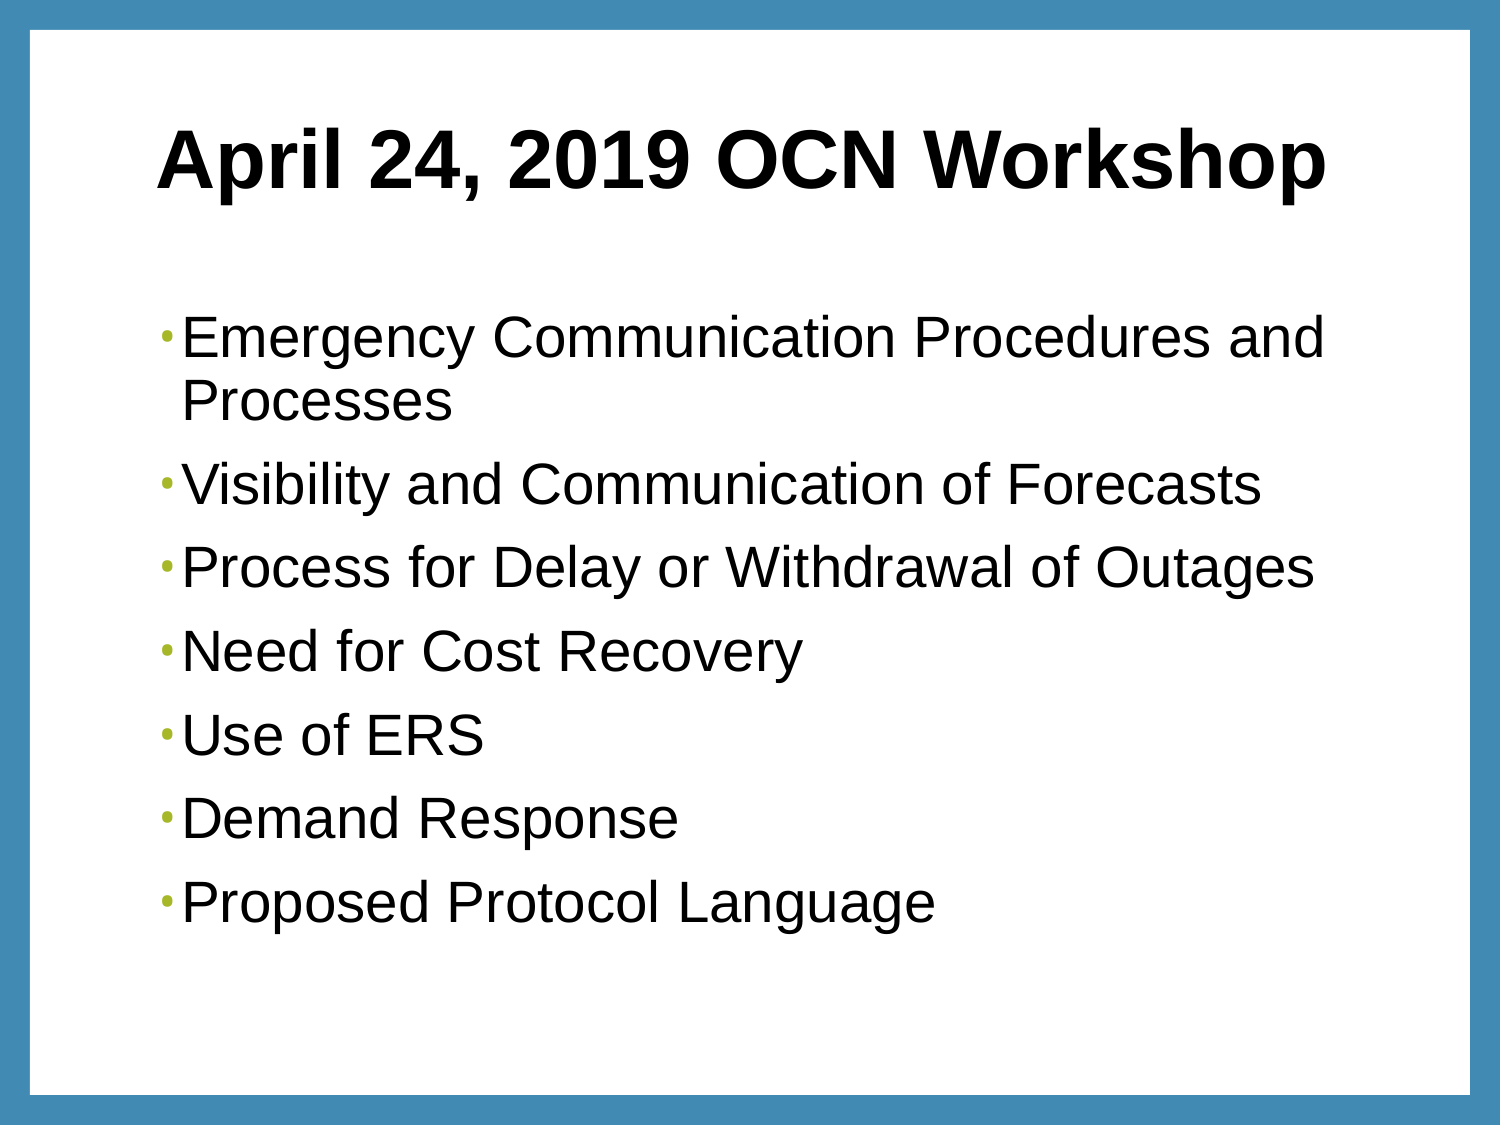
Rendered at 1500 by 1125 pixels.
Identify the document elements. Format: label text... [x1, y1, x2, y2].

title April 24, 2019 OCN Workshop [140, 99, 1356, 323]
list Emergency Communication Procedures and Processes Visibility and Communication of Forecasts Process for Delay or Withdrawal of Outages Need for Cost Recovery Use of ERS Demand Response Proposed Protocol Language [137, 299, 1353, 963]
